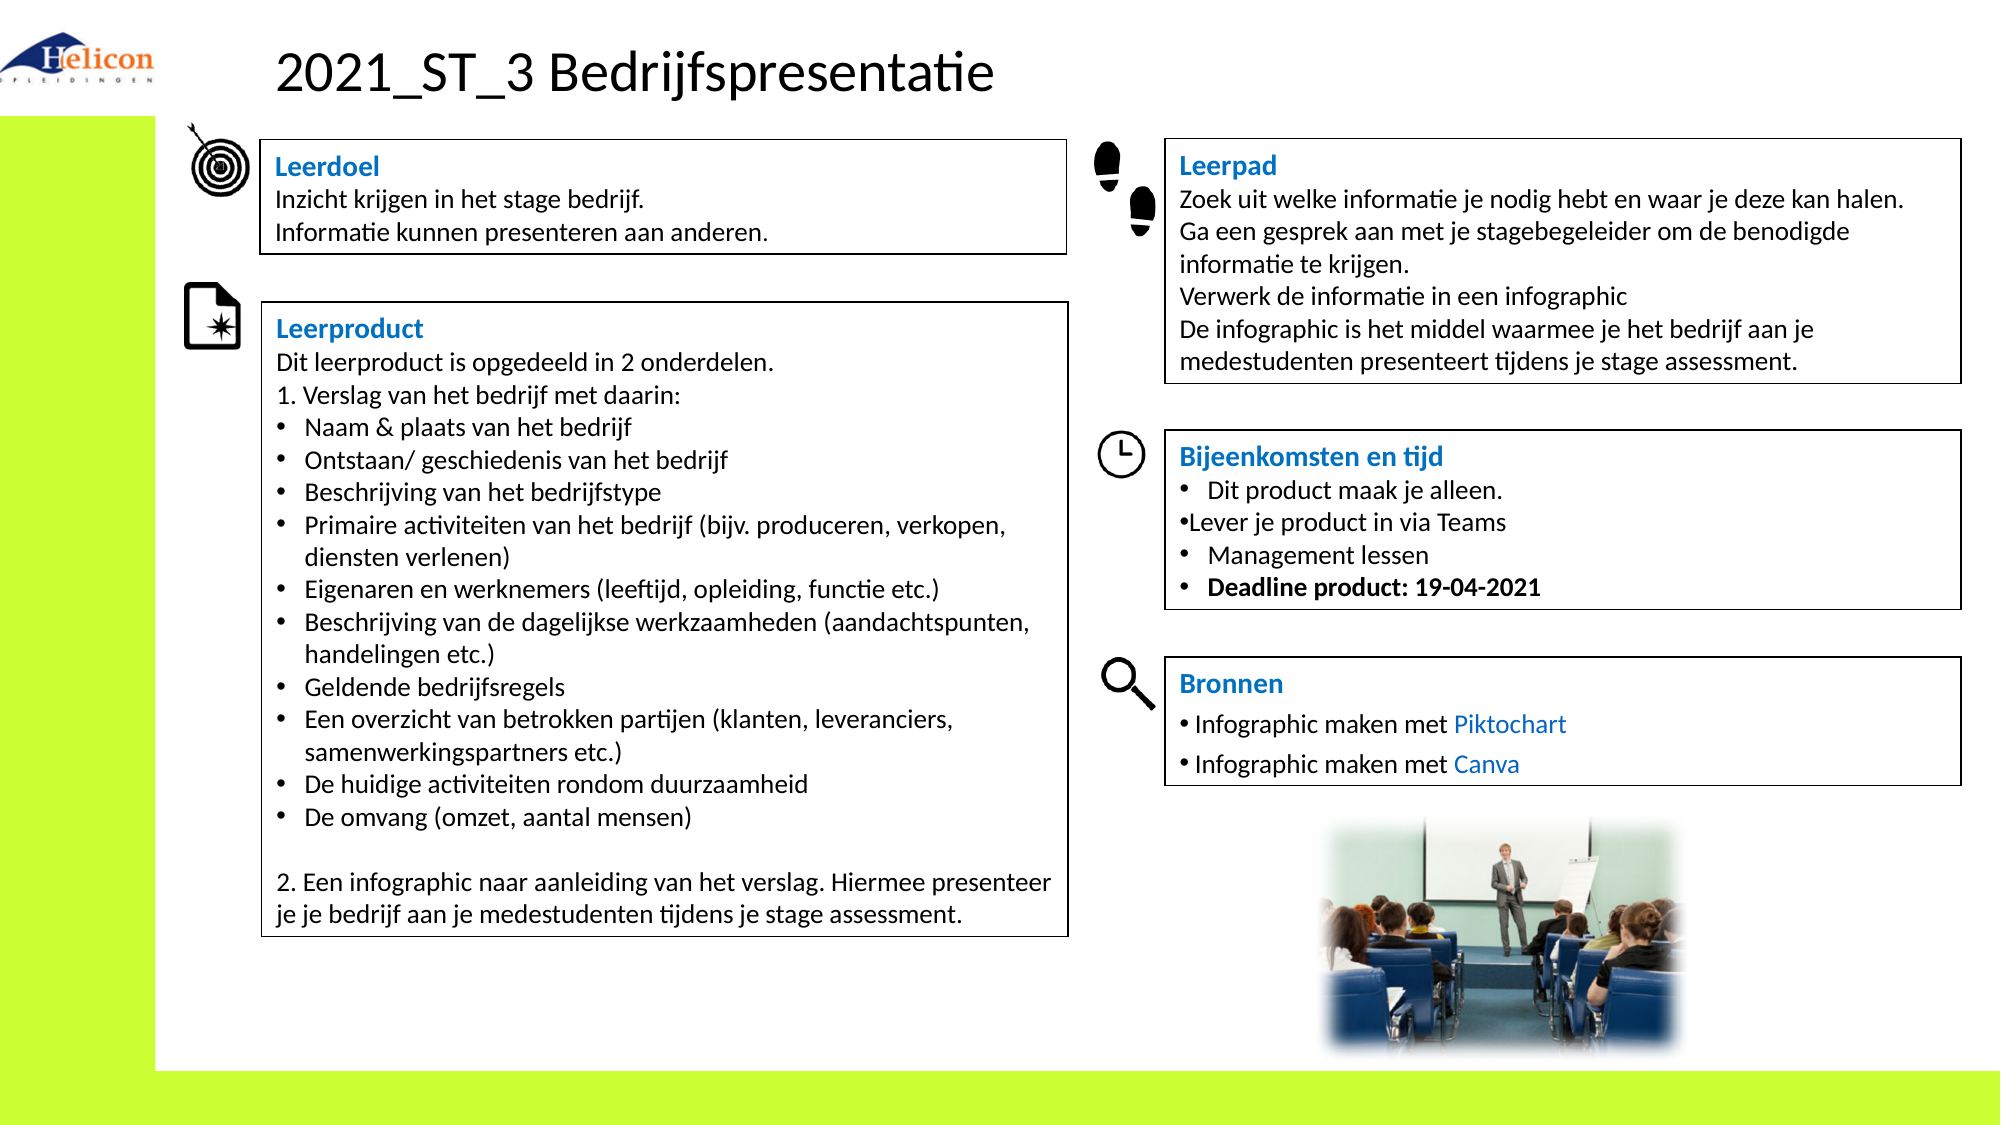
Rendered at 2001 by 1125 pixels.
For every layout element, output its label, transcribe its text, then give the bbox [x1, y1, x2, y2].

text_box Bronnen Infographic maken met Piktochart Infographic maken met Canva [1164, 657, 1961, 786]
picture [1101, 657, 1156, 711]
text_box Leerpad Zoek uit welke informatie je nodig hebt en waar je deze kan halen. Ga een gesprek aan met je stagebegeleider om de benodigde informatie te krijgen. Verwerk de informatie in een infographic De infographic is het middel waarmee je het bedrijf aan je medestudenten presenteert tijdens je stage assessment. [1164, 138, 1961, 384]
text_box [0, 1071, 2000, 1125]
picture [1094, 428, 1146, 479]
picture [184, 282, 241, 350]
picture [1314, 812, 1690, 1063]
picture [1094, 141, 1156, 237]
text_box 2021_ST_3 Bedrijfspresentatie [260, 25, 1578, 111]
picture [0, 0, 157, 116]
text_box Leerproduct Dit leerproduct is opgedeeld in 2 onderdelen. 1. Verslag van het bedrijf met daarin: Naam & plaats van het bedrijf Ontstaan/ geschiedenis van het bedrijf Beschrijving van het bedrijfstype Primaire activiteiten van het bedrijf (bijv. produceren, verkopen, diensten verlenen) Eigenaren en werknemers (leeftijd, opleiding, functie etc.) Beschrijving van de dagelijkse werkzaamheden (aandachtspunten, handelingen etc.) Geldende bedrijfsregels Een overzicht van betrokken partijen (klanten, leveranciers, samenwerkingspartners etc.) De huidige activiteiten rondom duurzaamheid De omvang (omzet, aantal mensen) 2. Een infographic naar aanleiding van het verslag. Hiermee presenteer je je bedrijf aan je medestudenten tijdens je stage assessment. [261, 302, 1069, 937]
text_box Leerdoel Inzicht krijgen in het stage bedrijf. Informatie kunnen presenteren aan anderen. [260, 139, 1067, 255]
text_box Bijeenkomsten en tijd Dit product maak je alleen. Lever je product in via Teams Management lessen Deadline product: 19-04-2021 [1164, 429, 1961, 610]
text_box [0, 116, 156, 1071]
picture [183, 115, 251, 209]
